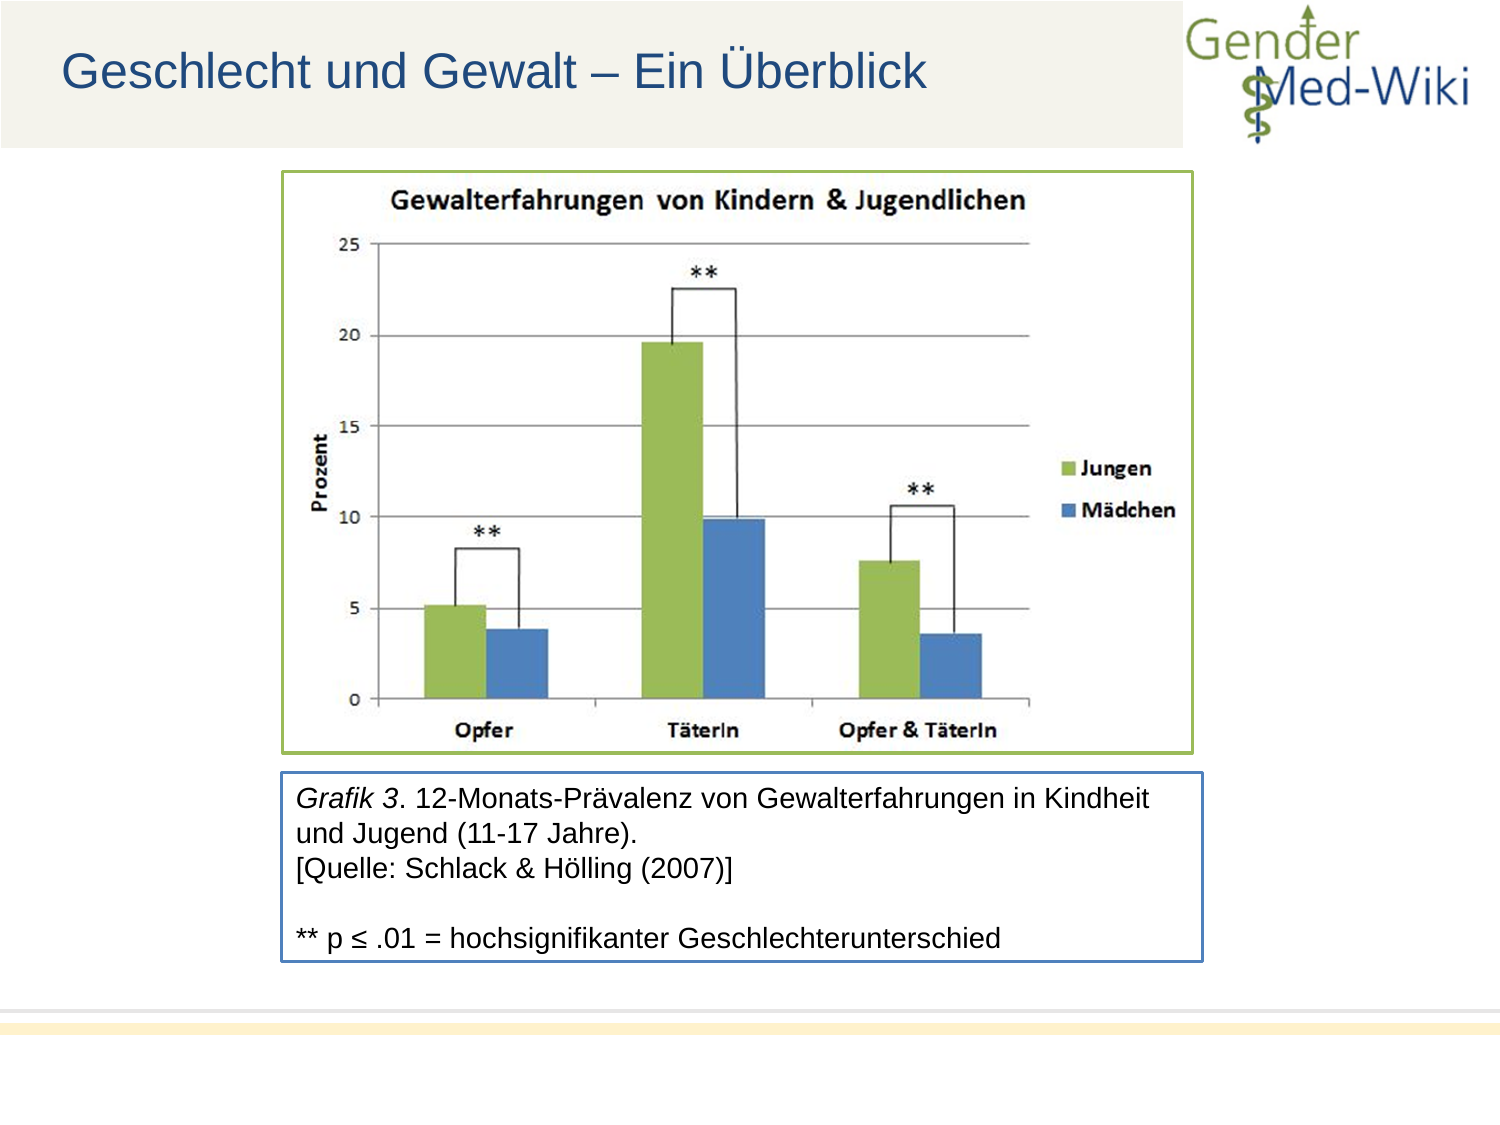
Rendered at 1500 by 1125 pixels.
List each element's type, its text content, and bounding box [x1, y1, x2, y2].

text_box [0, 1023, 1500, 1035]
text_box Grafik 3. 12-Monats-Prävalenz von Gewalterfahrungen in Kindheit und Jugend (11-17 Jahre). [Quelle: Schlack & Hölling (2007)] ** p ≤ .01 = hochsignifikanter Geschlechterunterschied [281, 772, 1203, 962]
picture [1183, 0, 1471, 149]
text_box Geschlecht und Gewalt – Ein Überblick [46, 30, 1127, 106]
picture [284, 172, 1191, 752]
